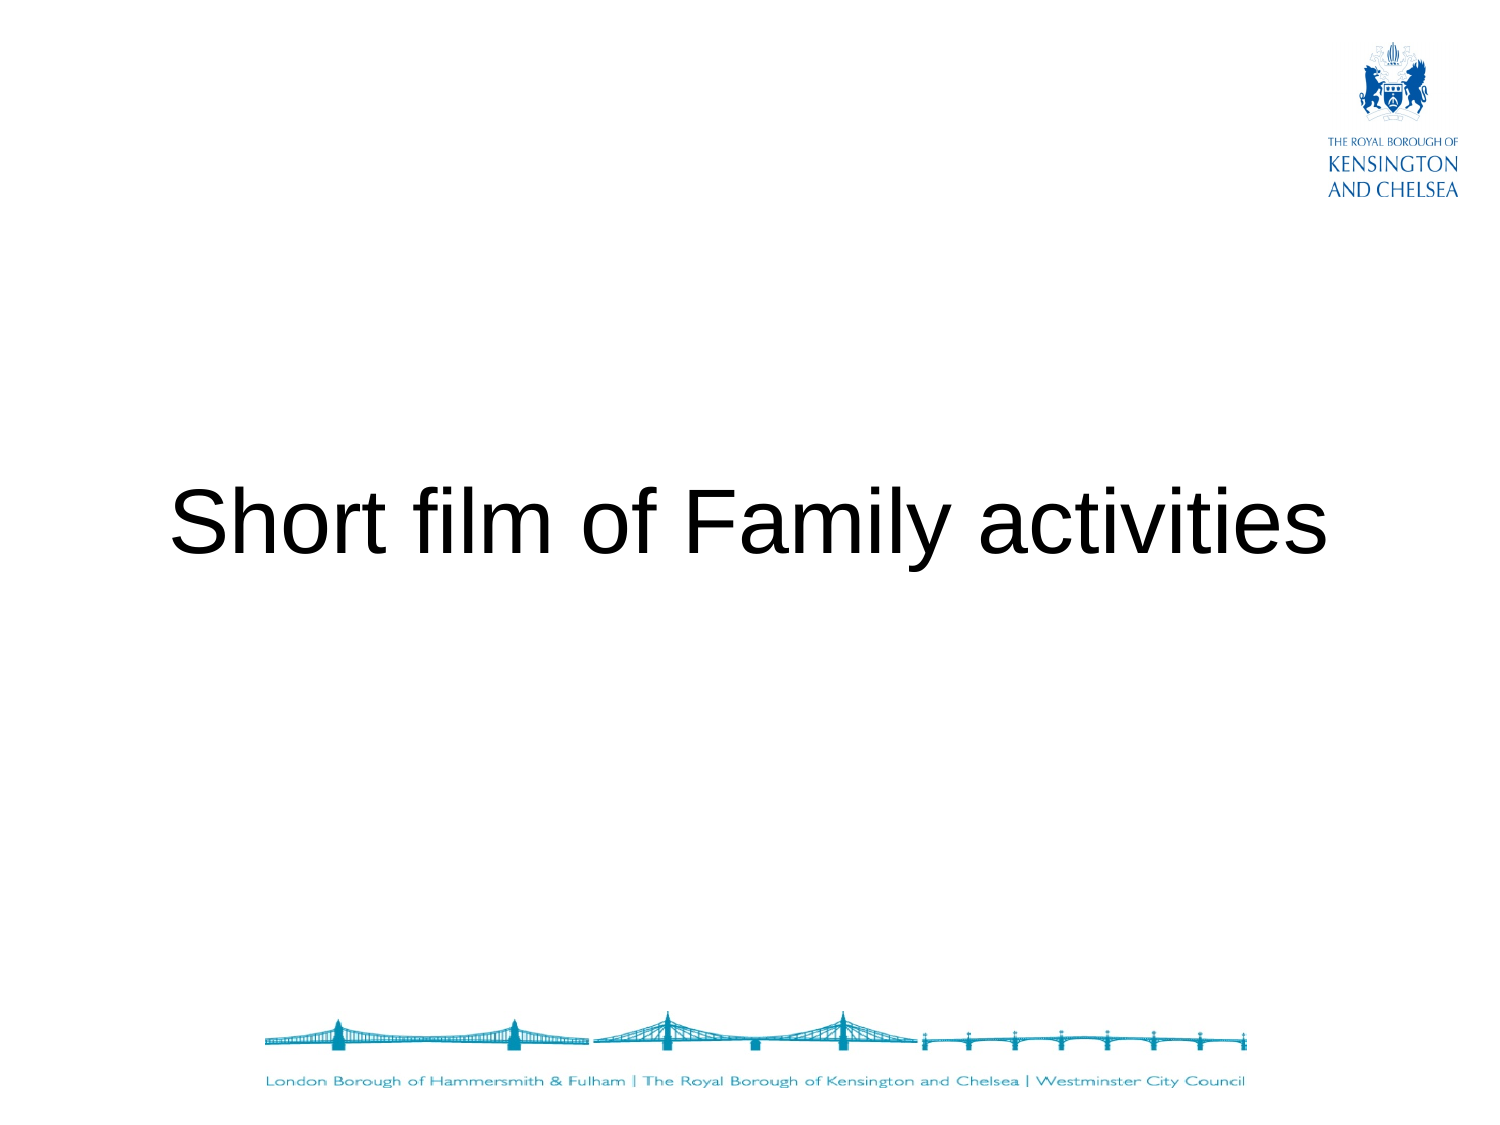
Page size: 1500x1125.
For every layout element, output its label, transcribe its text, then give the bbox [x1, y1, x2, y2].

picture [265, 1011, 1247, 1089]
picture [1328, 42, 1458, 197]
list Short film of Family activities [75, 262, 1425, 1005]
